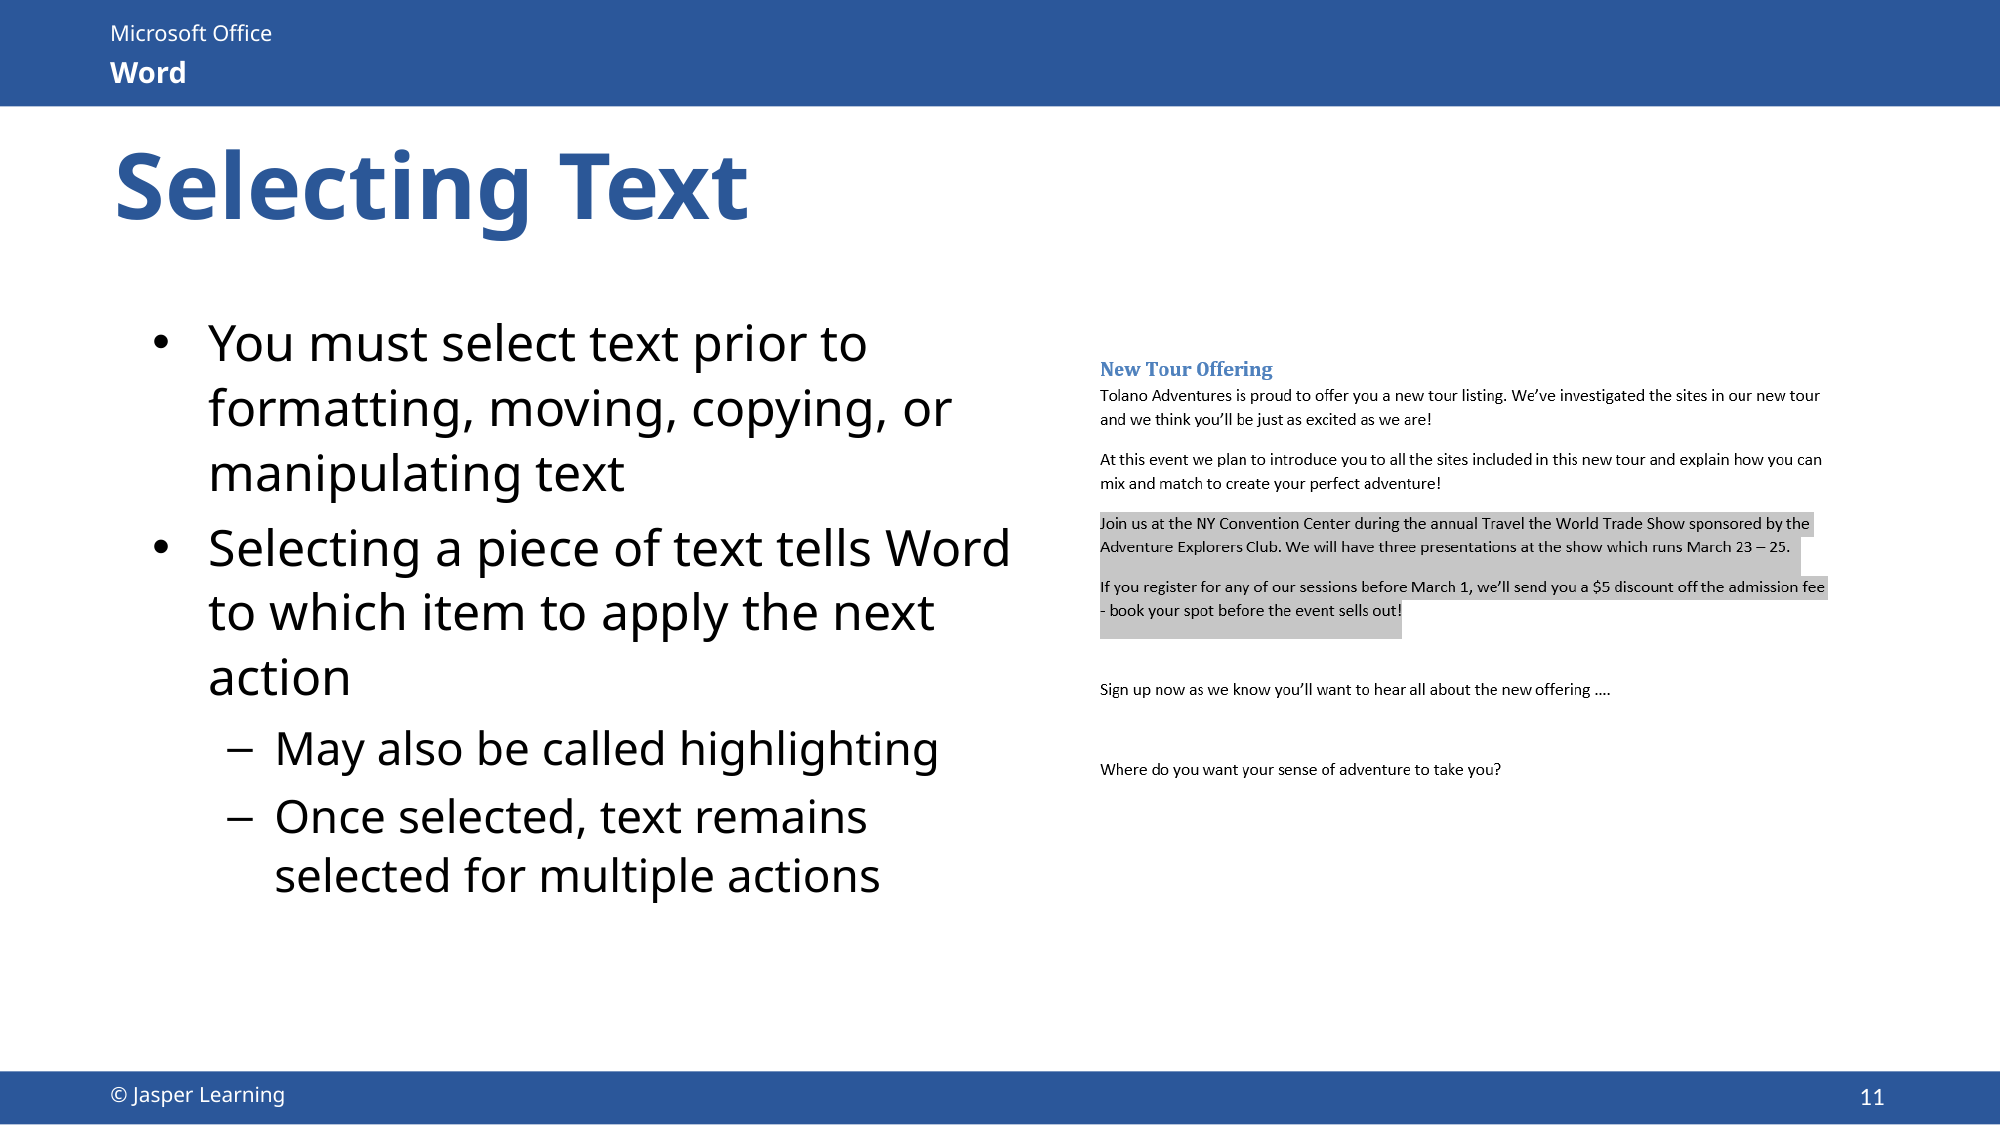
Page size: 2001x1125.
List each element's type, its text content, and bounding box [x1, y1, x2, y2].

footer © Jasper Learning [95, 1065, 729, 1125]
list You must select text prior to formatting, moving, copying, or manipulating text Selecting a piece of text tells Word to which item to apply the next action May also be called highlighting Once selected, text remains selected for multiple actions [137, 299, 1050, 1014]
slide_number 11 [1433, 1065, 1900, 1125]
title Selecting Text [99, 118, 1866, 248]
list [1077, 344, 1866, 788]
